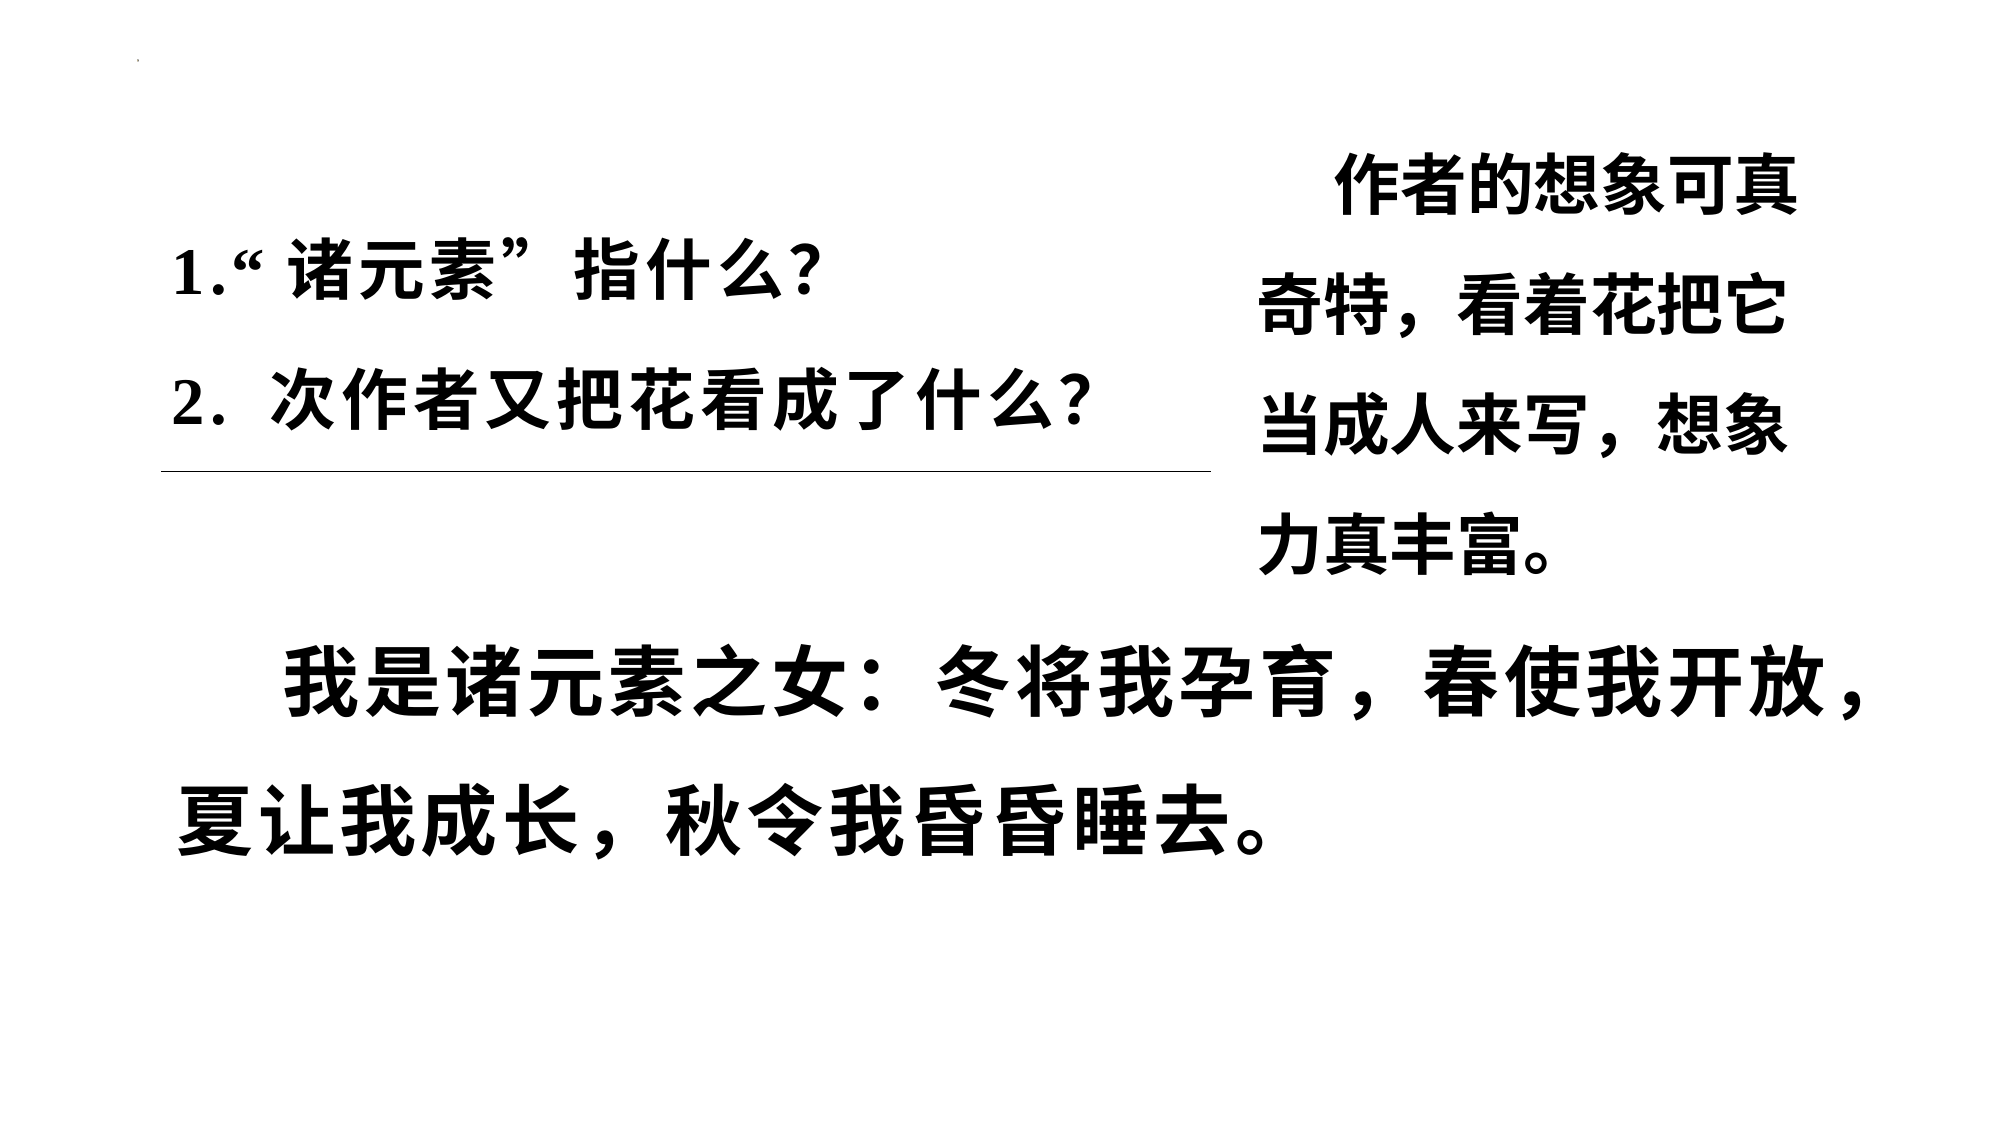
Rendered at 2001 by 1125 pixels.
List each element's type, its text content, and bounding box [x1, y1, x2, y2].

text_box 1.“诸元素”指什么？ [161, 229, 1070, 313]
text_box 2. 次作者又把花看成了什么？ [161, 358, 1209, 442]
text_box 作者的想象可真奇特，看着花把它当成人来写，想象力真丰富。 [1236, 93, 1840, 593]
text_box 我是诸元素之女：冬将我孕育，春使我开放，夏让我成长，秋令我昏昏睡去。 [166, 583, 1855, 906]
